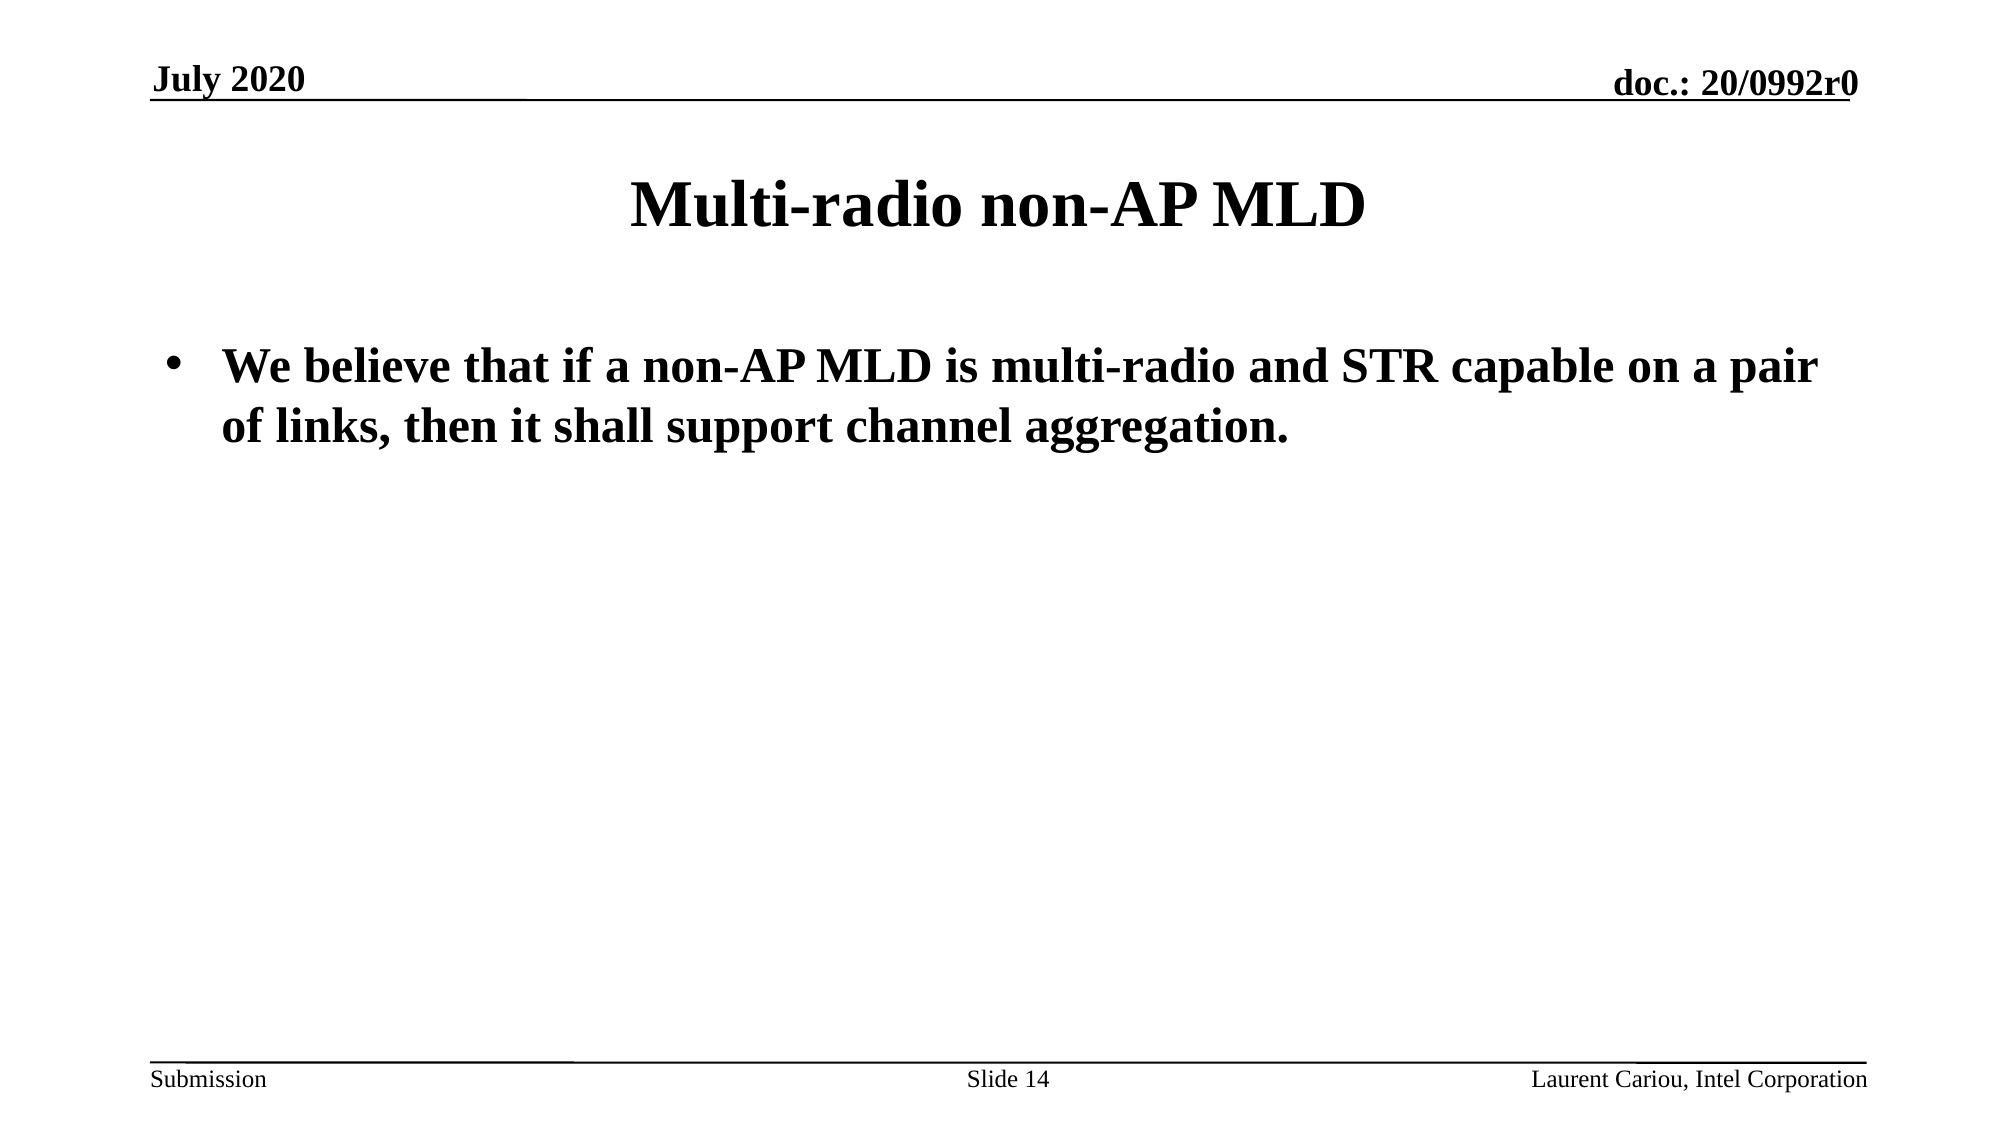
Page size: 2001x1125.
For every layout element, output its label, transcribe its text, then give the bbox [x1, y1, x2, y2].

footer Laurent Cariou, Intel Corporation [1171, 1061, 1869, 1093]
title Multi-radio non-AP MLD [149, 112, 1850, 288]
list We believe that if a non-AP MLD is multi-radio and STR capable on a pair of links, then it shall support channel aggregation. [149, 324, 1850, 1000]
slide_number Slide 14 [950, 1061, 1067, 1123]
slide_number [152, 54, 563, 100]
